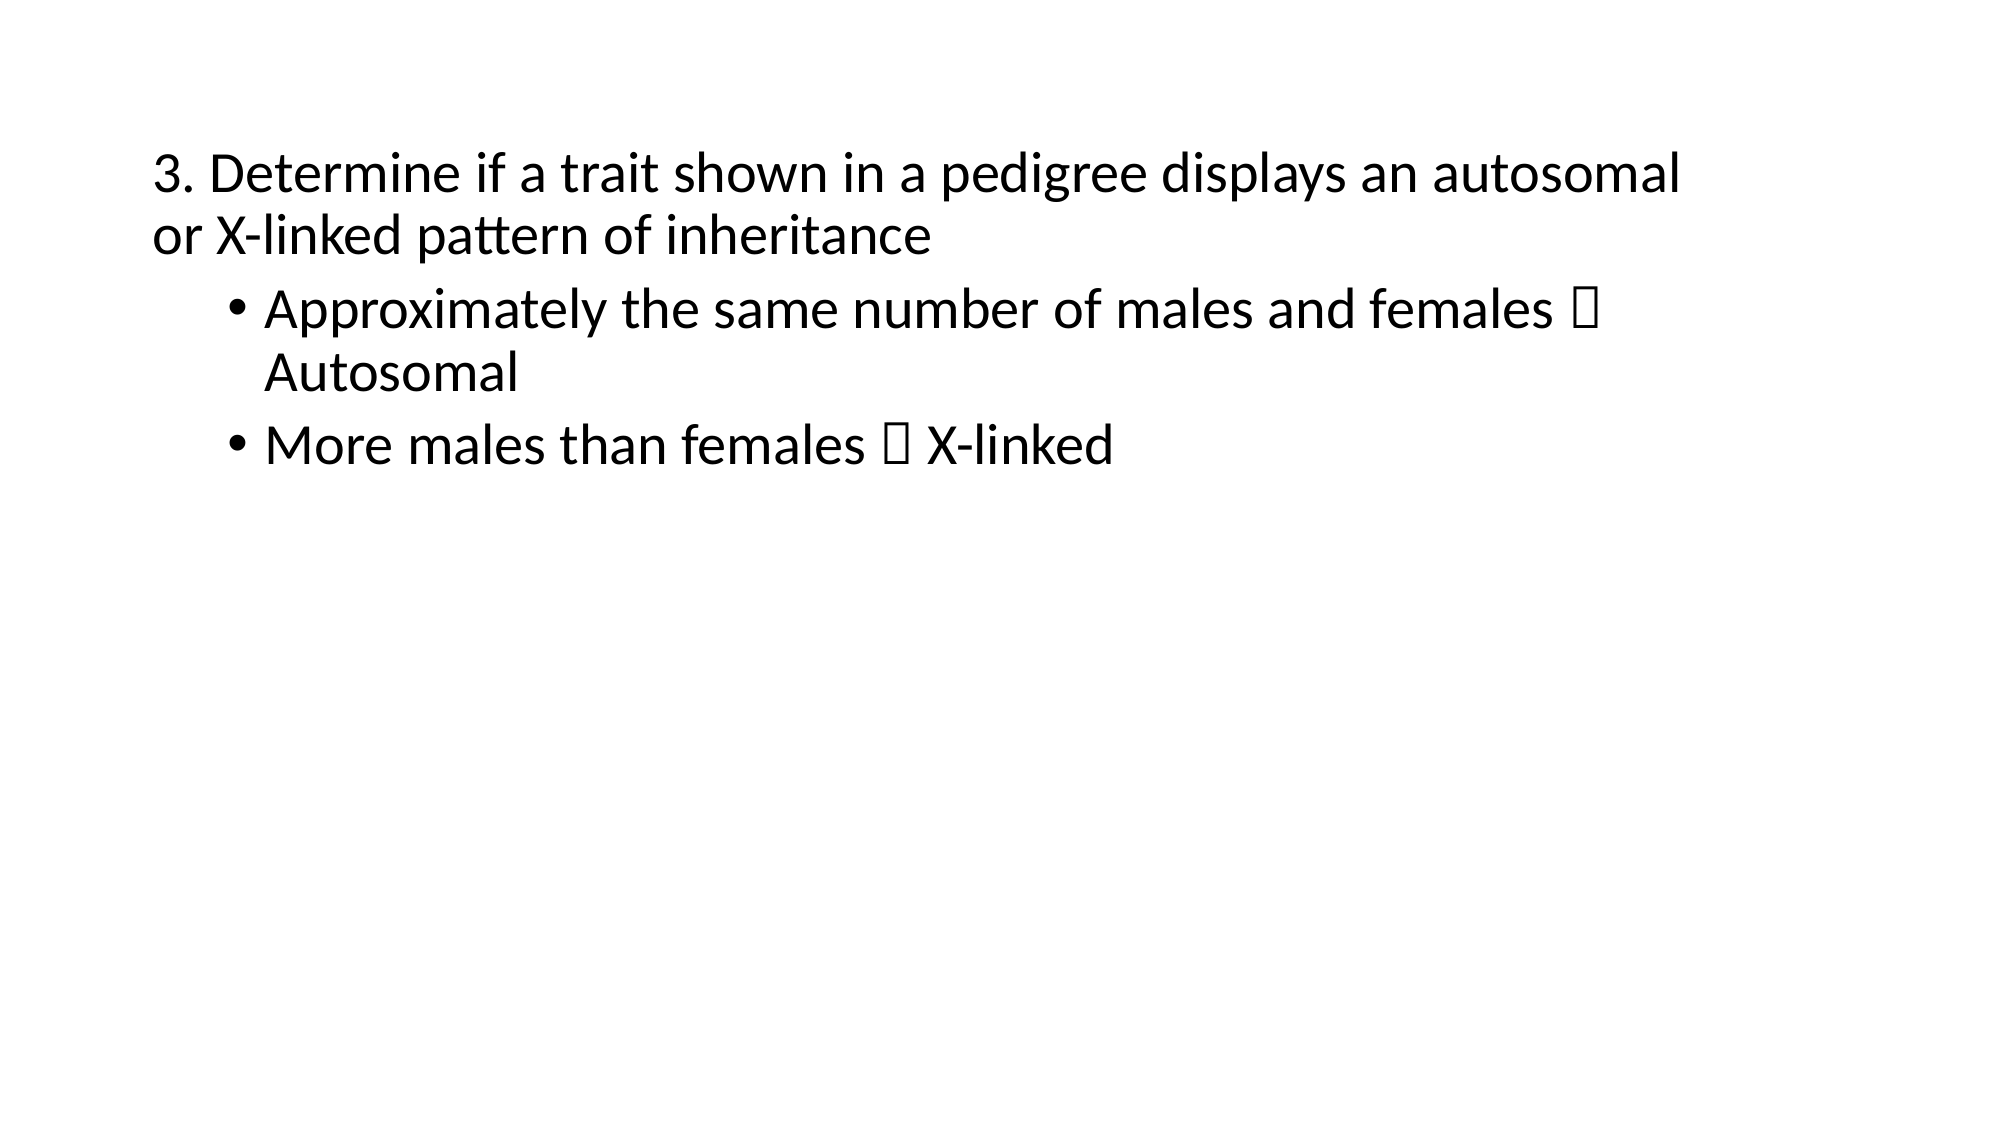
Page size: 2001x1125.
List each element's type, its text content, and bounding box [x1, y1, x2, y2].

list 3. Determine if a trait shown in a pedigree displays an autosomal or X-linked pattern of inheritance Approximately the same number of males and females  Autosomal More males than females  X-linked [137, 134, 1740, 849]
